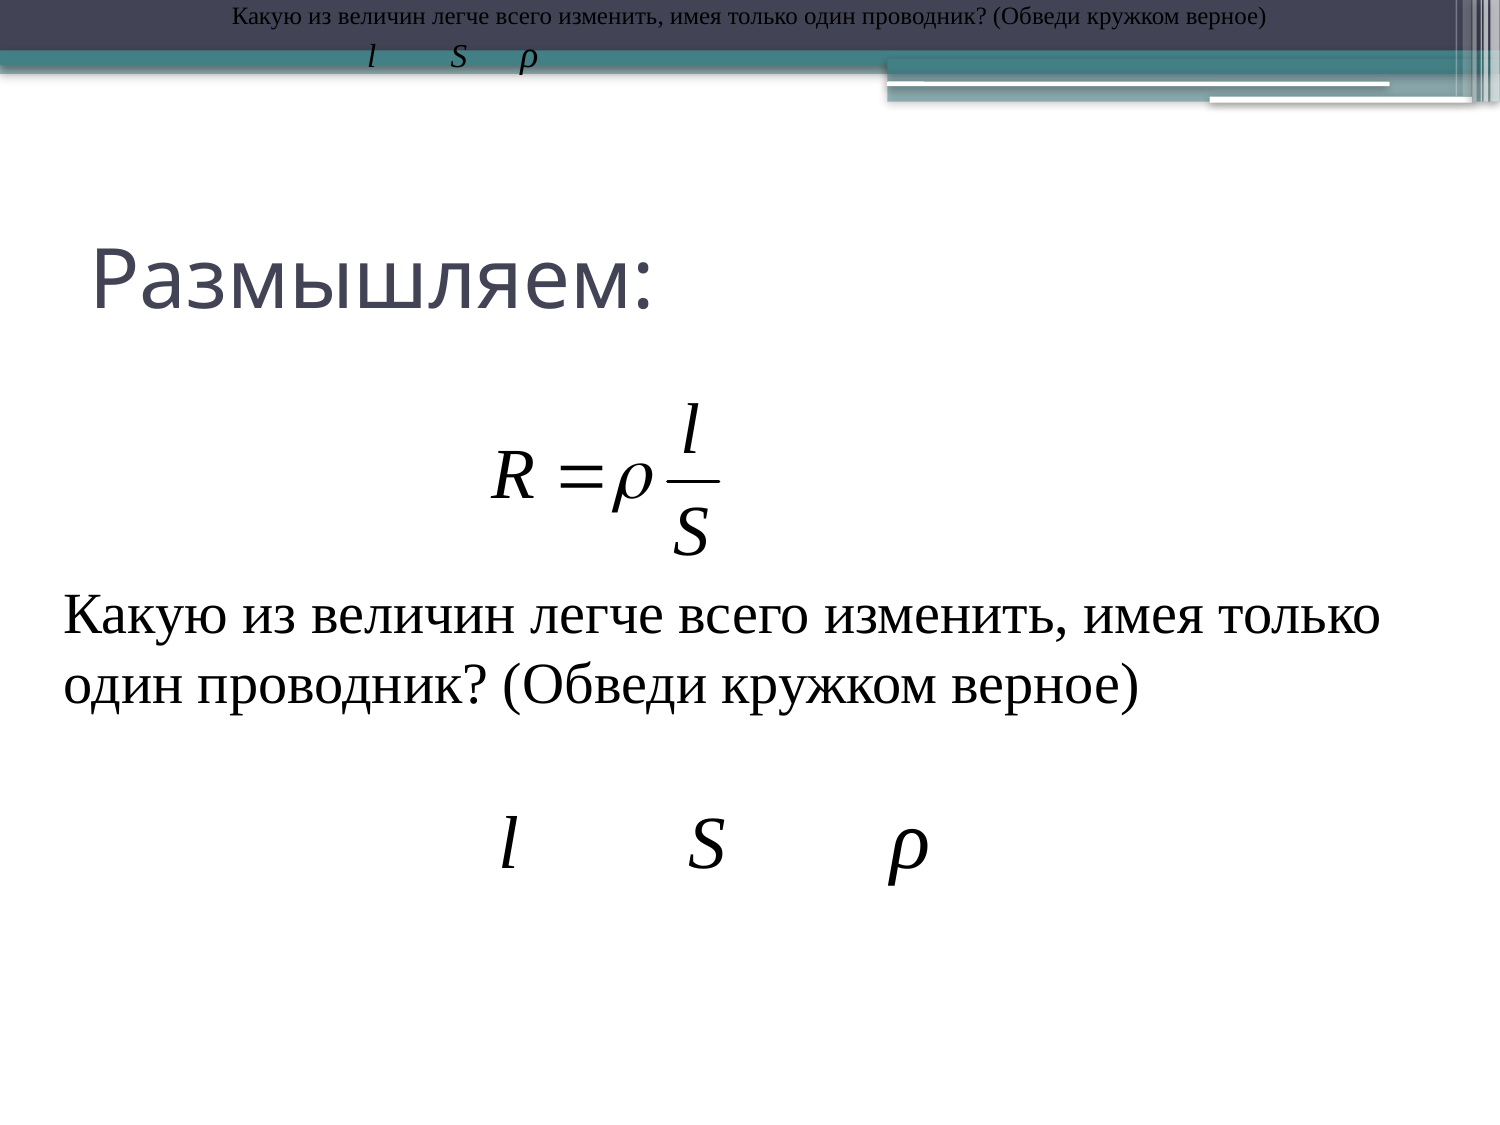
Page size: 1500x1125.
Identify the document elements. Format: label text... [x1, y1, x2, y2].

text_box Какую из величин легче всего изменить, имея только один проводник? (Обведи кружком верное) l S ρ [216, 0, 1284, 83]
text_box Какую из величин легче всего изменить, имея только один проводник? (Обведи кружком верное) l S ρ [48, 567, 1412, 893]
title Размышляем: [75, 187, 1425, 363]
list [478, 385, 736, 572]
